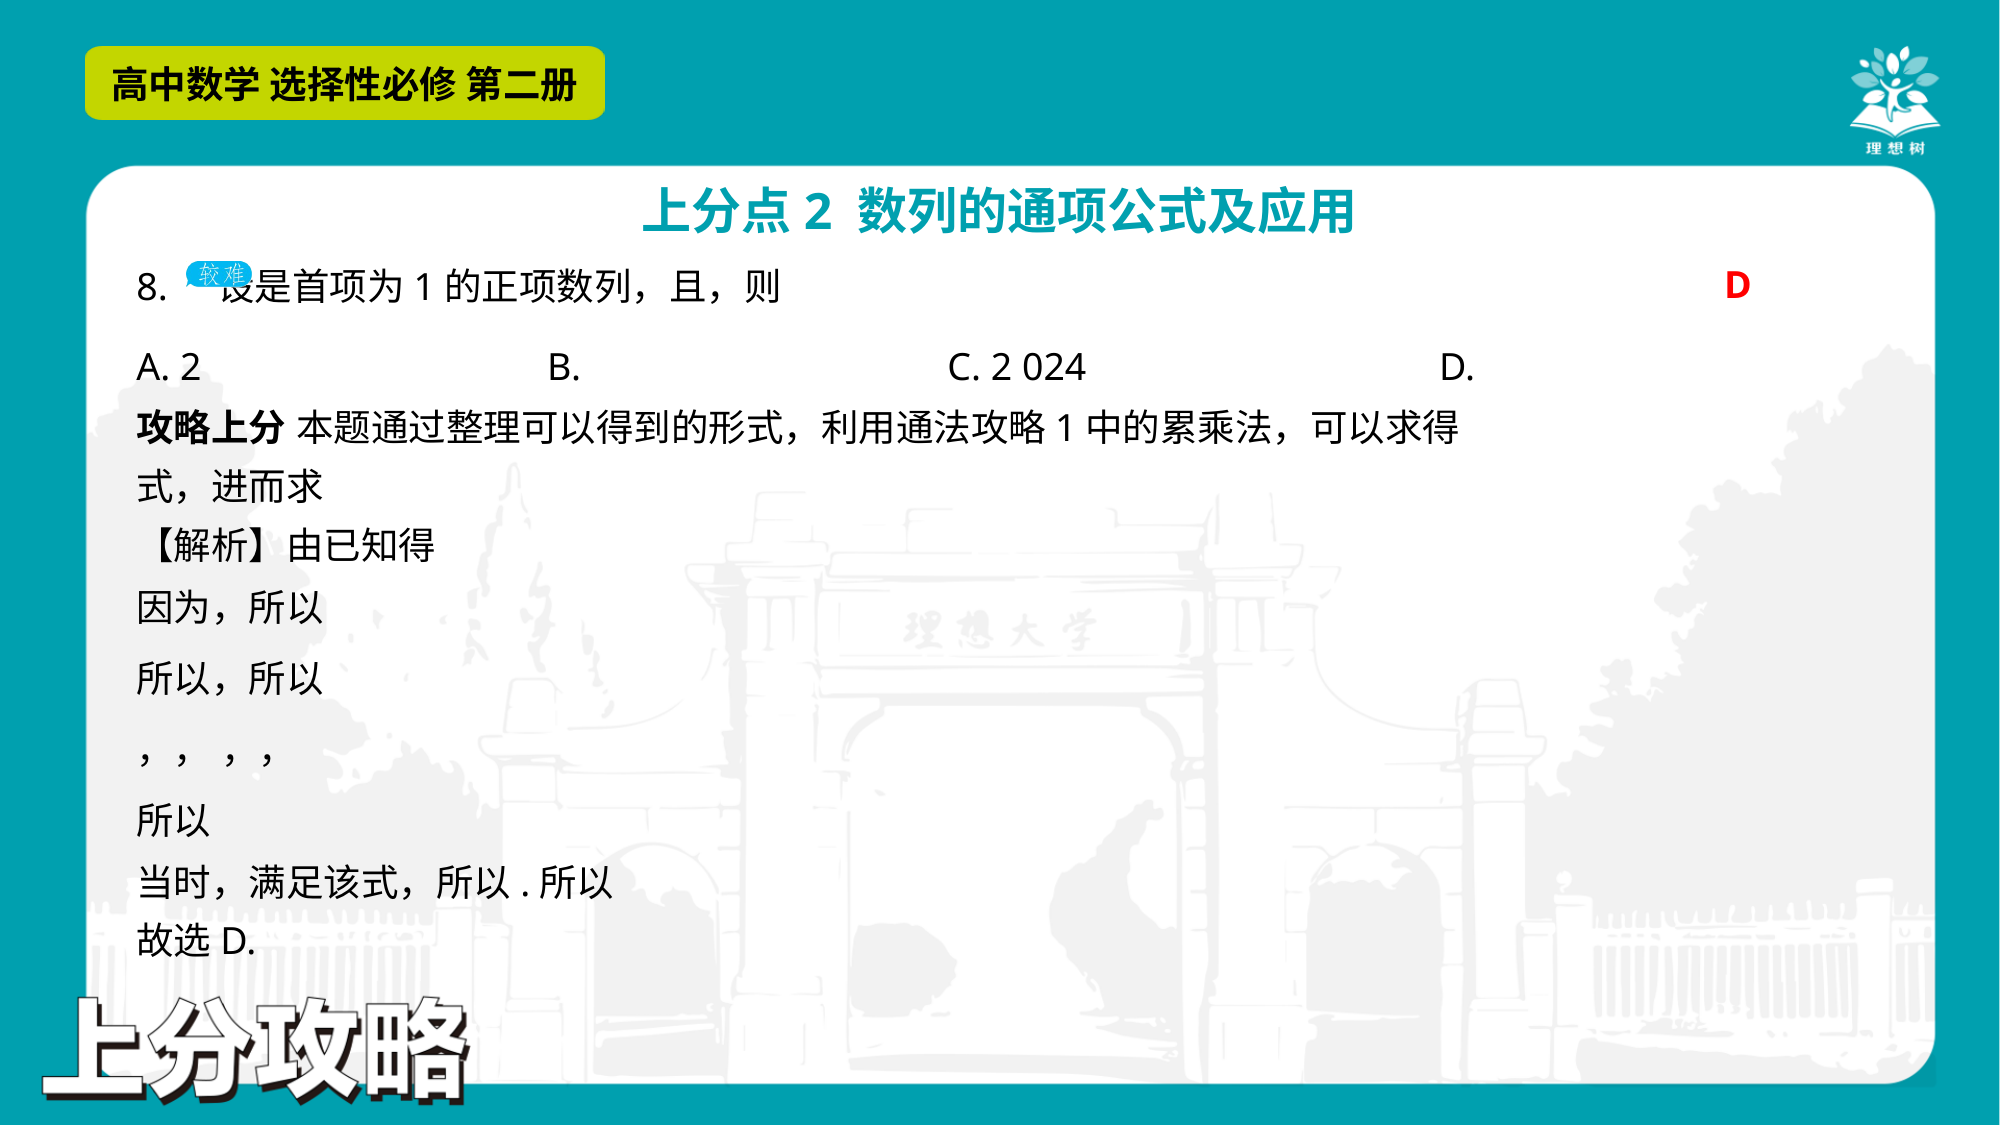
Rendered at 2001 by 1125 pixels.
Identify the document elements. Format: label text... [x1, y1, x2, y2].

text_box D [1710, 246, 1766, 301]
picture [0, 0, 2000, 1125]
